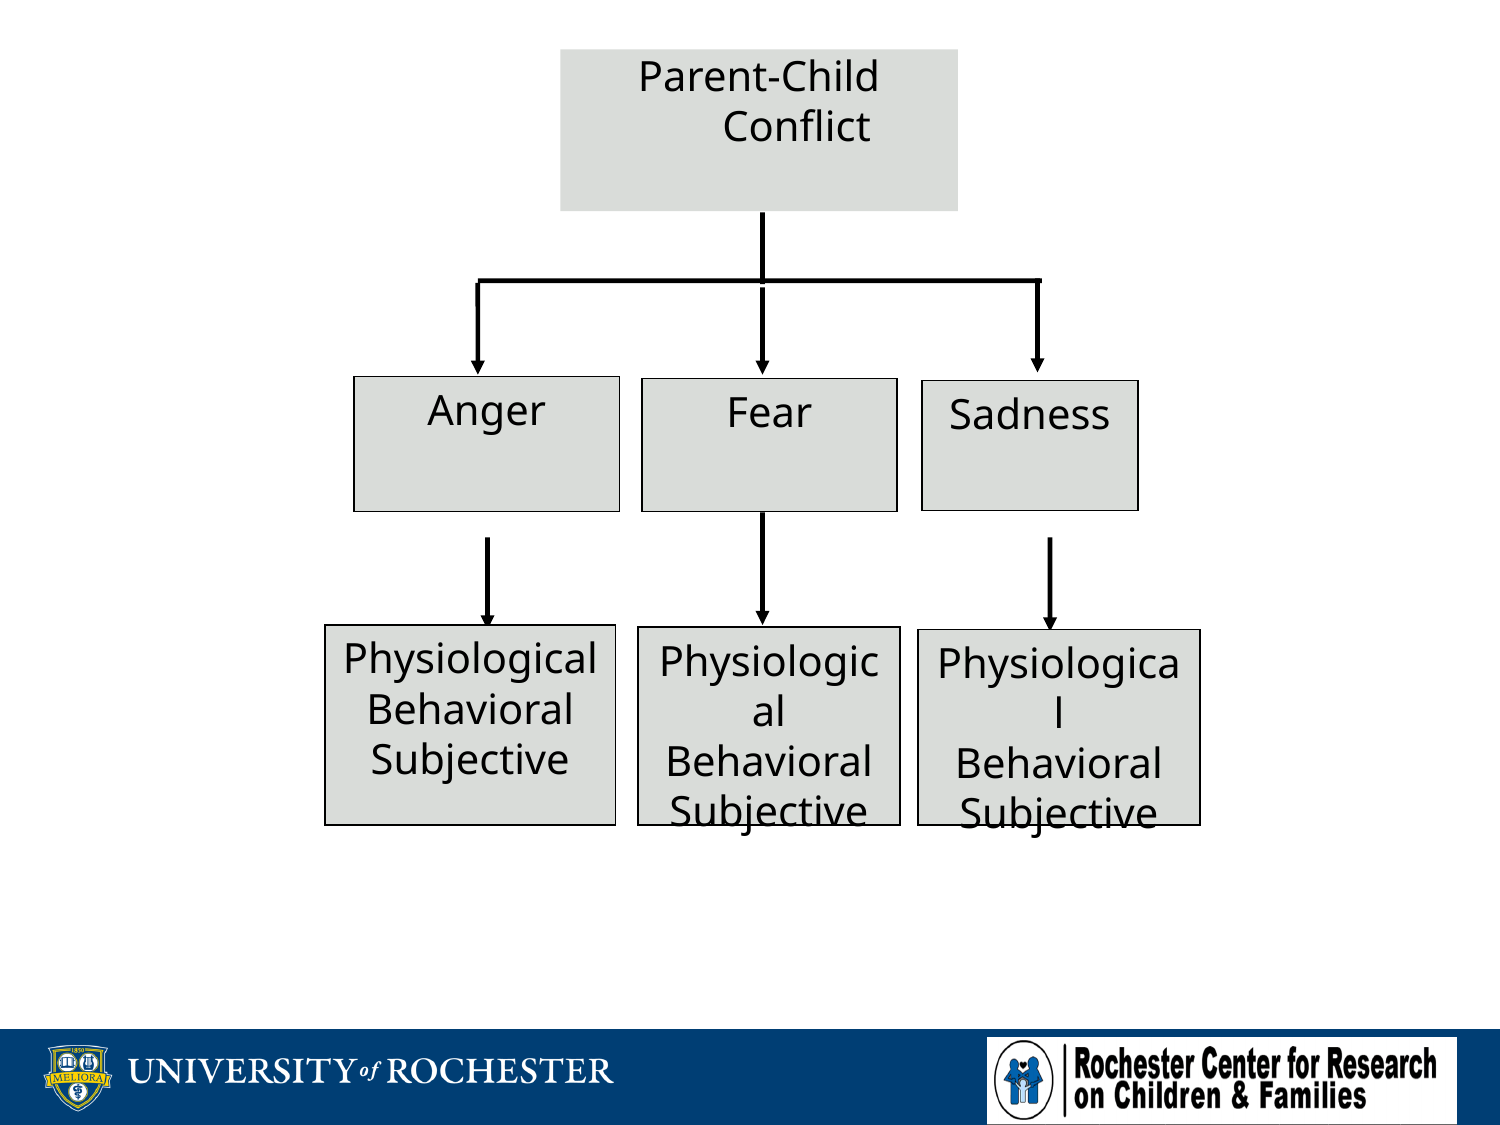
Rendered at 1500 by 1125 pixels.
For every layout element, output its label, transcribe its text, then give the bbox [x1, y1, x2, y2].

text_box Anger [353, 376, 620, 512]
text_box [471, 282, 485, 375]
text_box Physiological Behavioral Subjective [324, 624, 616, 825]
text_box Sadness [921, 380, 1138, 511]
picture [0, 1029, 1500, 1125]
text_box Fear [642, 378, 897, 512]
text_box Physiological Behavioral Subjective [638, 627, 900, 825]
text_box [756, 287, 769, 375]
text_box [1043, 537, 1057, 629]
text_box [1031, 278, 1044, 373]
text_box Physiological Behavioral Subjective [917, 629, 1200, 825]
text_box Parent-Child Conflict [560, 49, 958, 212]
text_box [756, 512, 769, 625]
text_box [481, 537, 494, 624]
